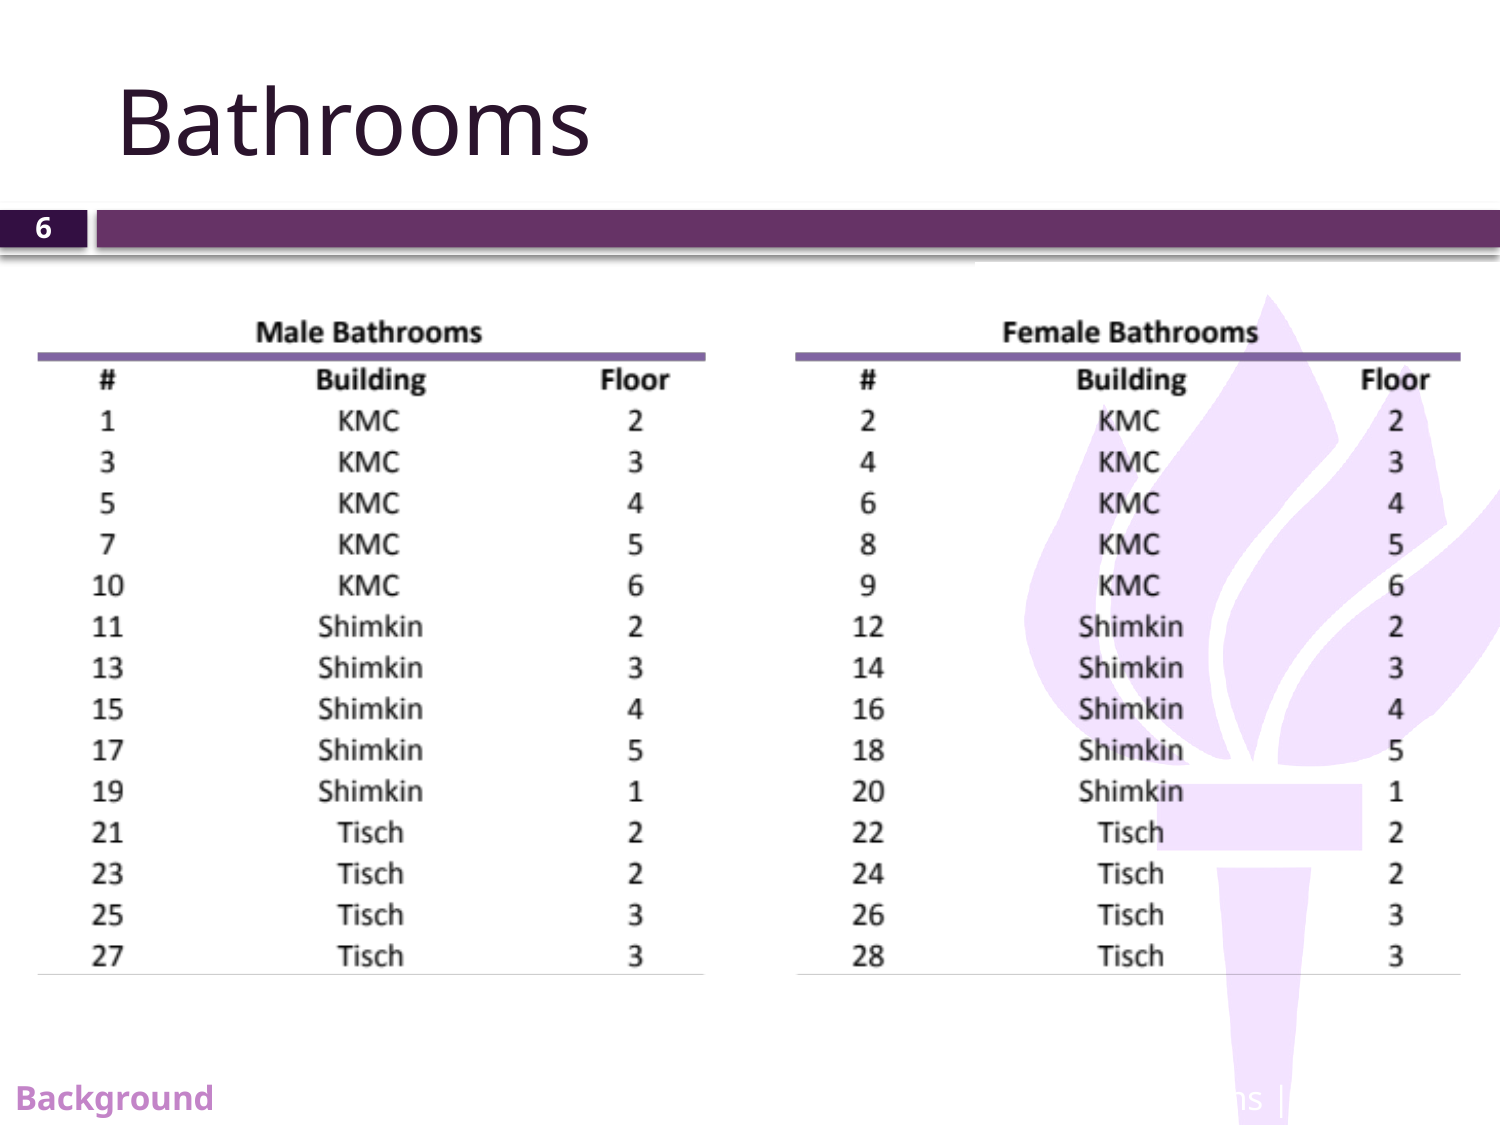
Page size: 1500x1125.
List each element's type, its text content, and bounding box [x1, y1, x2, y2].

title Bathrooms [100, 37, 1438, 200]
picture [37, 262, 1500, 1125]
text_box Background | Objective | Assumptions | Model | Findings | Recommendations | Benefits [0, 1069, 968, 1125]
slide_number 6 [0, 208, 88, 249]
